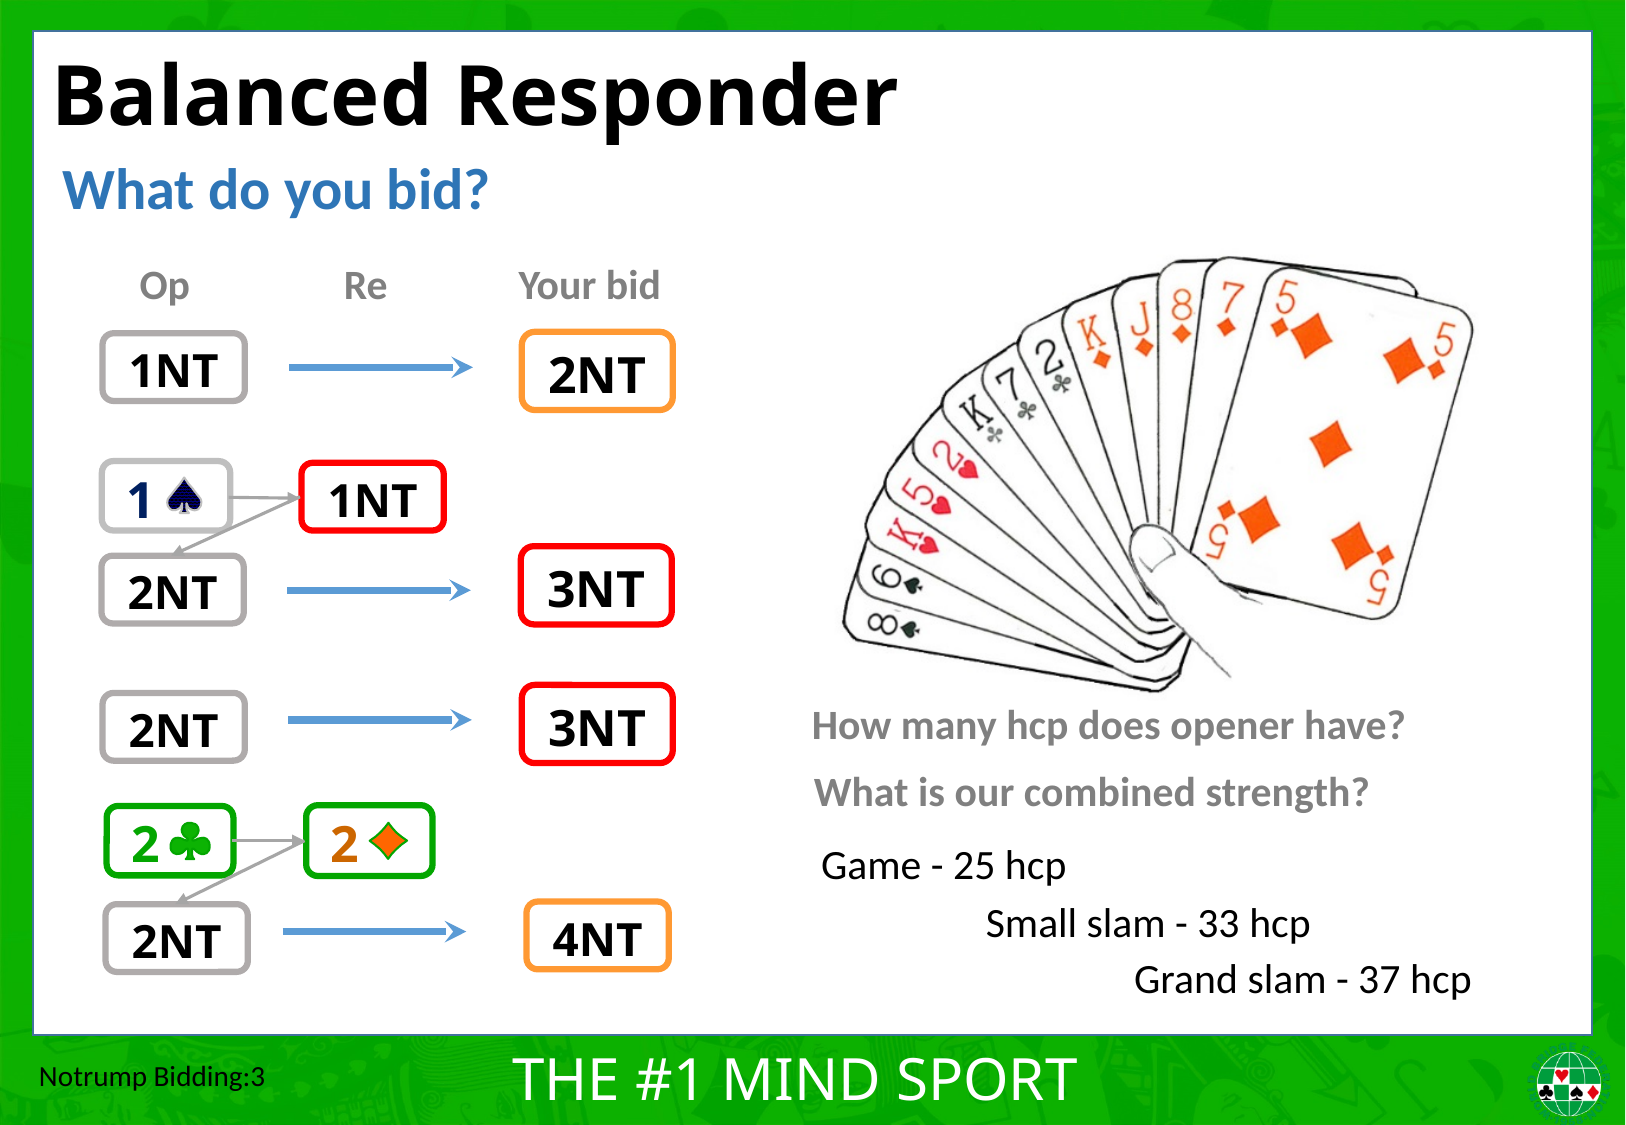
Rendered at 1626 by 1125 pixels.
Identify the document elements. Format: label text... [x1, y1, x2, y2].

text_box What do you bid? [48, 144, 506, 229]
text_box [106, 805, 234, 876]
title Balanced Responder [36, 33, 1583, 163]
text_box 2NT [104, 903, 249, 973]
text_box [306, 805, 433, 876]
text_box 3NT [519, 545, 673, 626]
text_box 3NT [520, 683, 674, 765]
text_box 1NT [101, 332, 246, 403]
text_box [171, 496, 300, 556]
text_box 2NT [100, 554, 245, 625]
text_box Small slam - 33 hcp [971, 888, 1327, 954]
text_box 2NT [520, 330, 674, 412]
text_box Grand slam - 37 hcp [1119, 943, 1488, 1009]
picture [0, 0, 1626, 1125]
text_box 1NT [300, 461, 445, 532]
text_box Op [124, 250, 206, 316]
text_box Re [328, 250, 403, 316]
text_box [175, 840, 305, 905]
text_box Your bid [503, 250, 677, 316]
text_box What is our combined strength? [798, 757, 1386, 823]
text_box How many hcp does opener have? [797, 690, 1422, 756]
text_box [101, 461, 231, 531]
text_box 2NT [101, 691, 246, 762]
text_box Game - 25 hcp [806, 830, 1082, 895]
text_box 4NT [525, 900, 670, 971]
